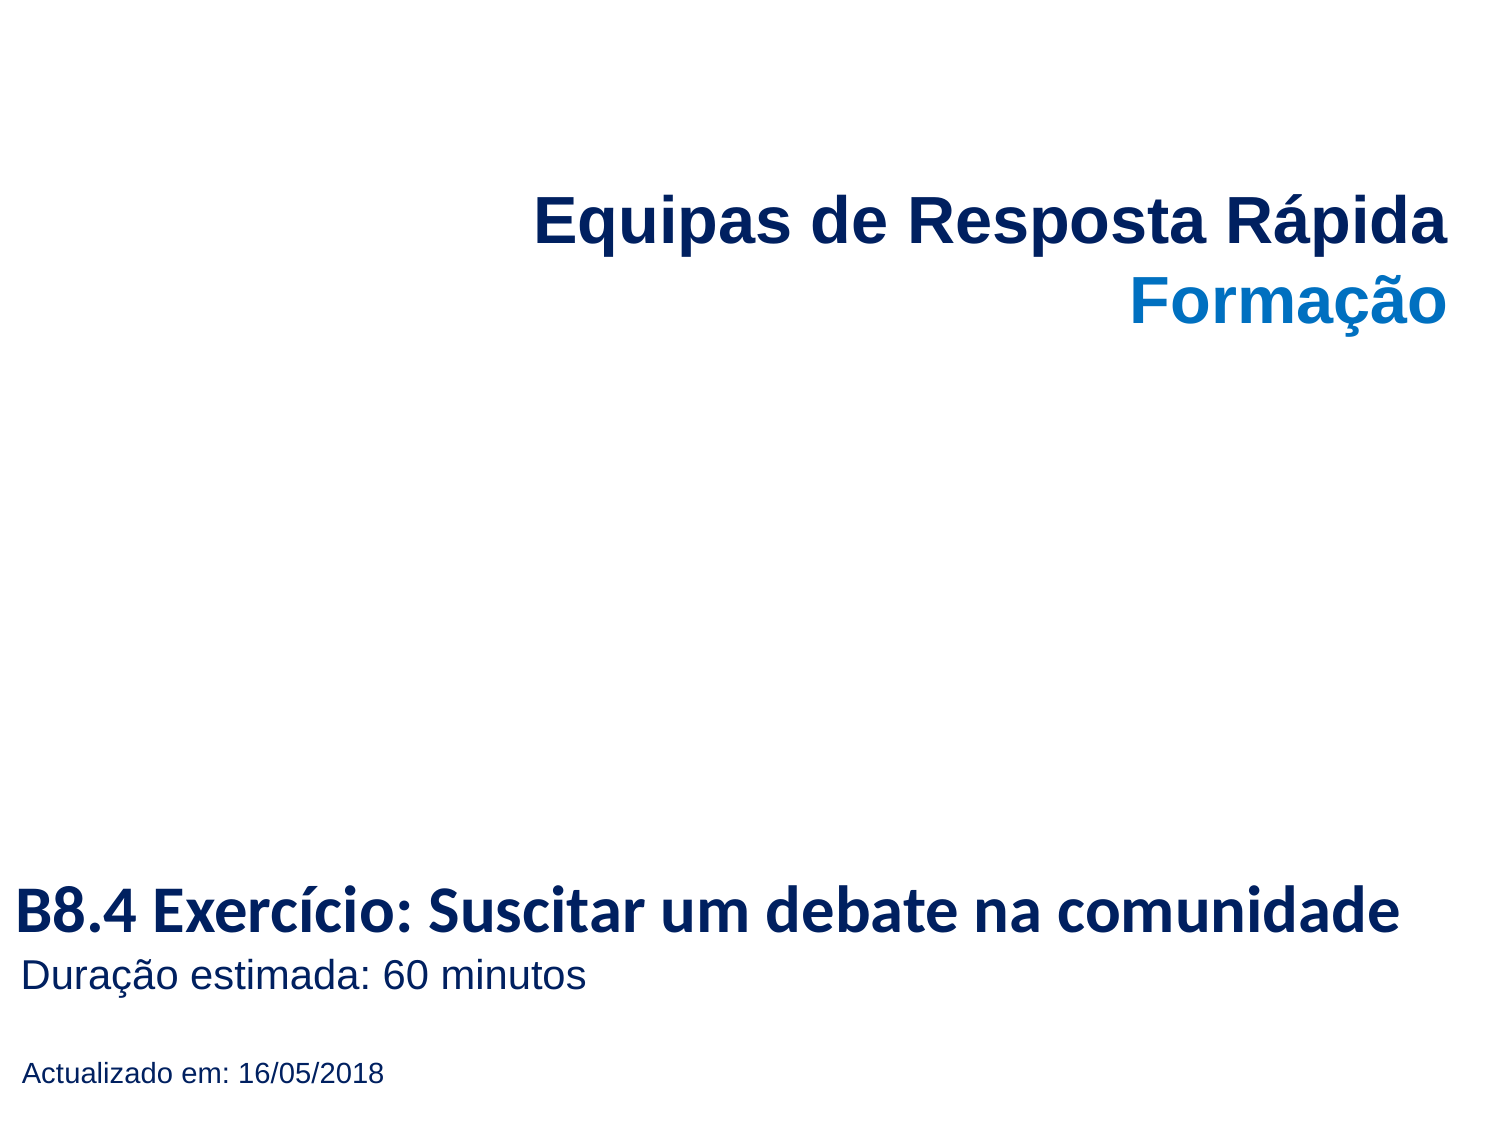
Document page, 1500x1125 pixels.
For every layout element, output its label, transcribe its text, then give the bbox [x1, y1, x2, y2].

text_box Duração estimada: 60 minutos [5, 940, 621, 1006]
text_box Actualizado em: 16/05/2018 [7, 1046, 400, 1097]
subtitle B8.4 Exercício: Suscitar um debate na comunidade [0, 857, 1500, 958]
text_box Equipas de Resposta Rápida Formação [430, 113, 1463, 401]
